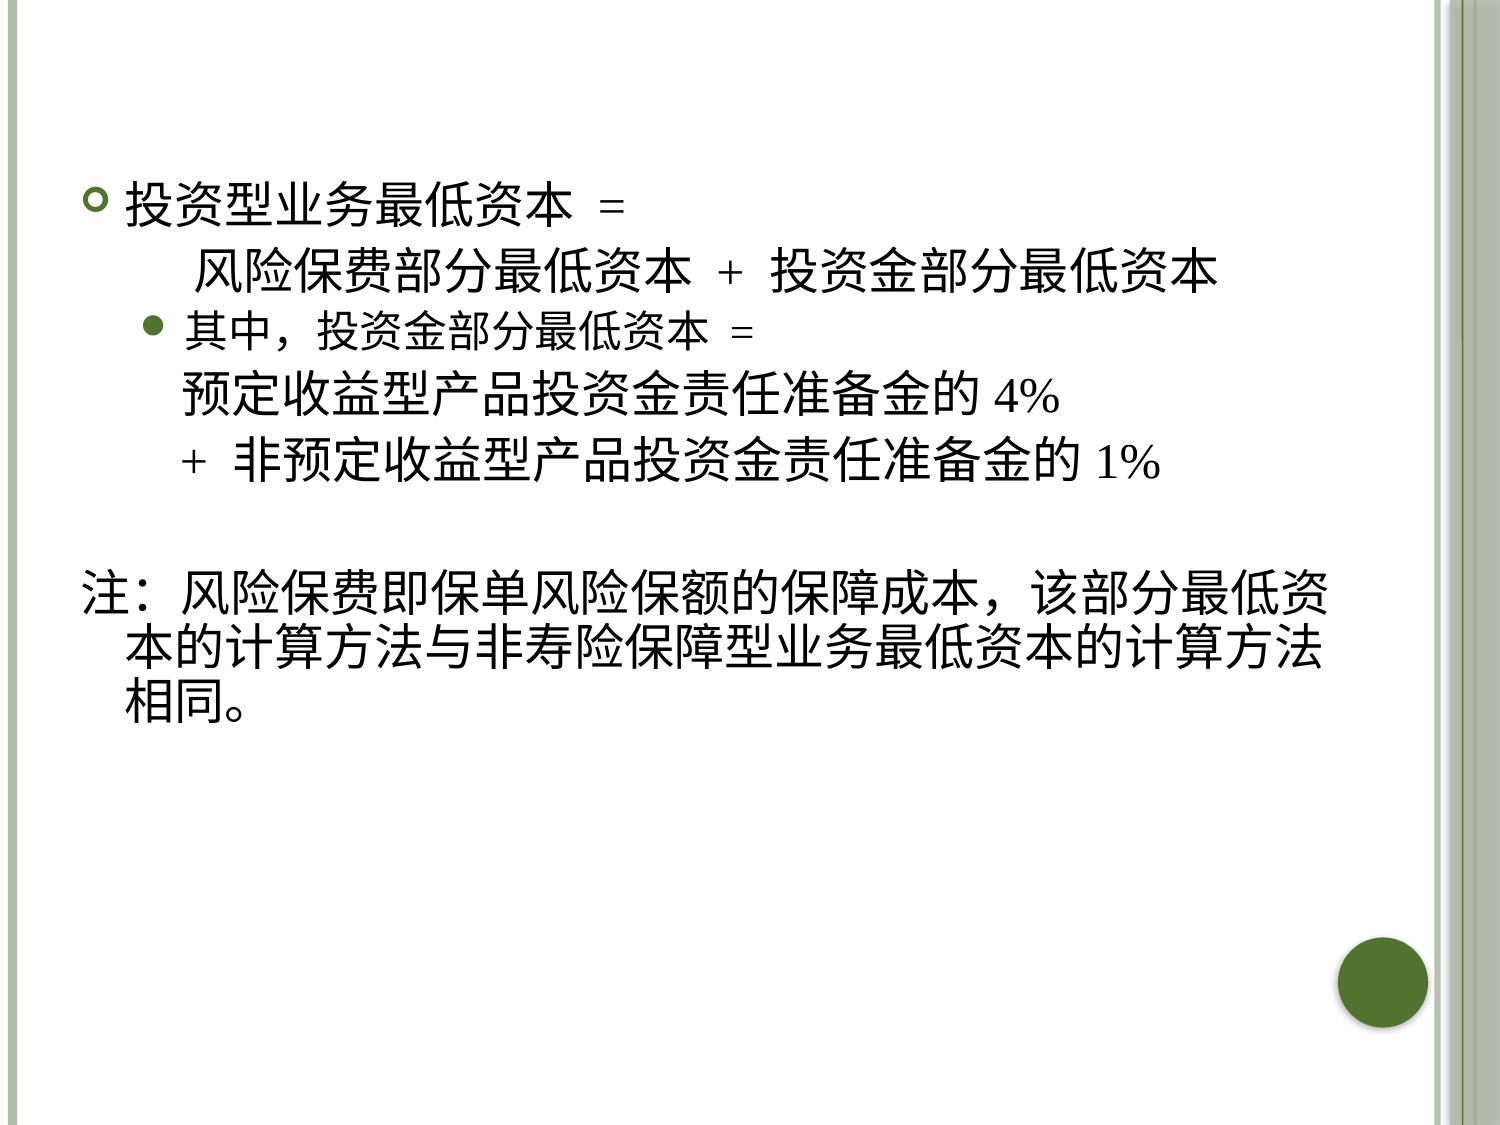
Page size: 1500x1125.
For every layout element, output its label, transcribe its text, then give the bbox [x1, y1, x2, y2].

list 投资型业务最低资本 = 风险保费部分最低资本 + 投资金部分最低资本 其中，投资金部分最低资本 = 预定收益型产品投资金责任准备金的4% + 非预定收益型产品投资金责任准备金的1% 注：风险保费即保单风险保额的保障成本，该部分最低资本的计算方法与非寿险保障型业务最低资本的计算方法相同。 [64, 172, 1377, 965]
